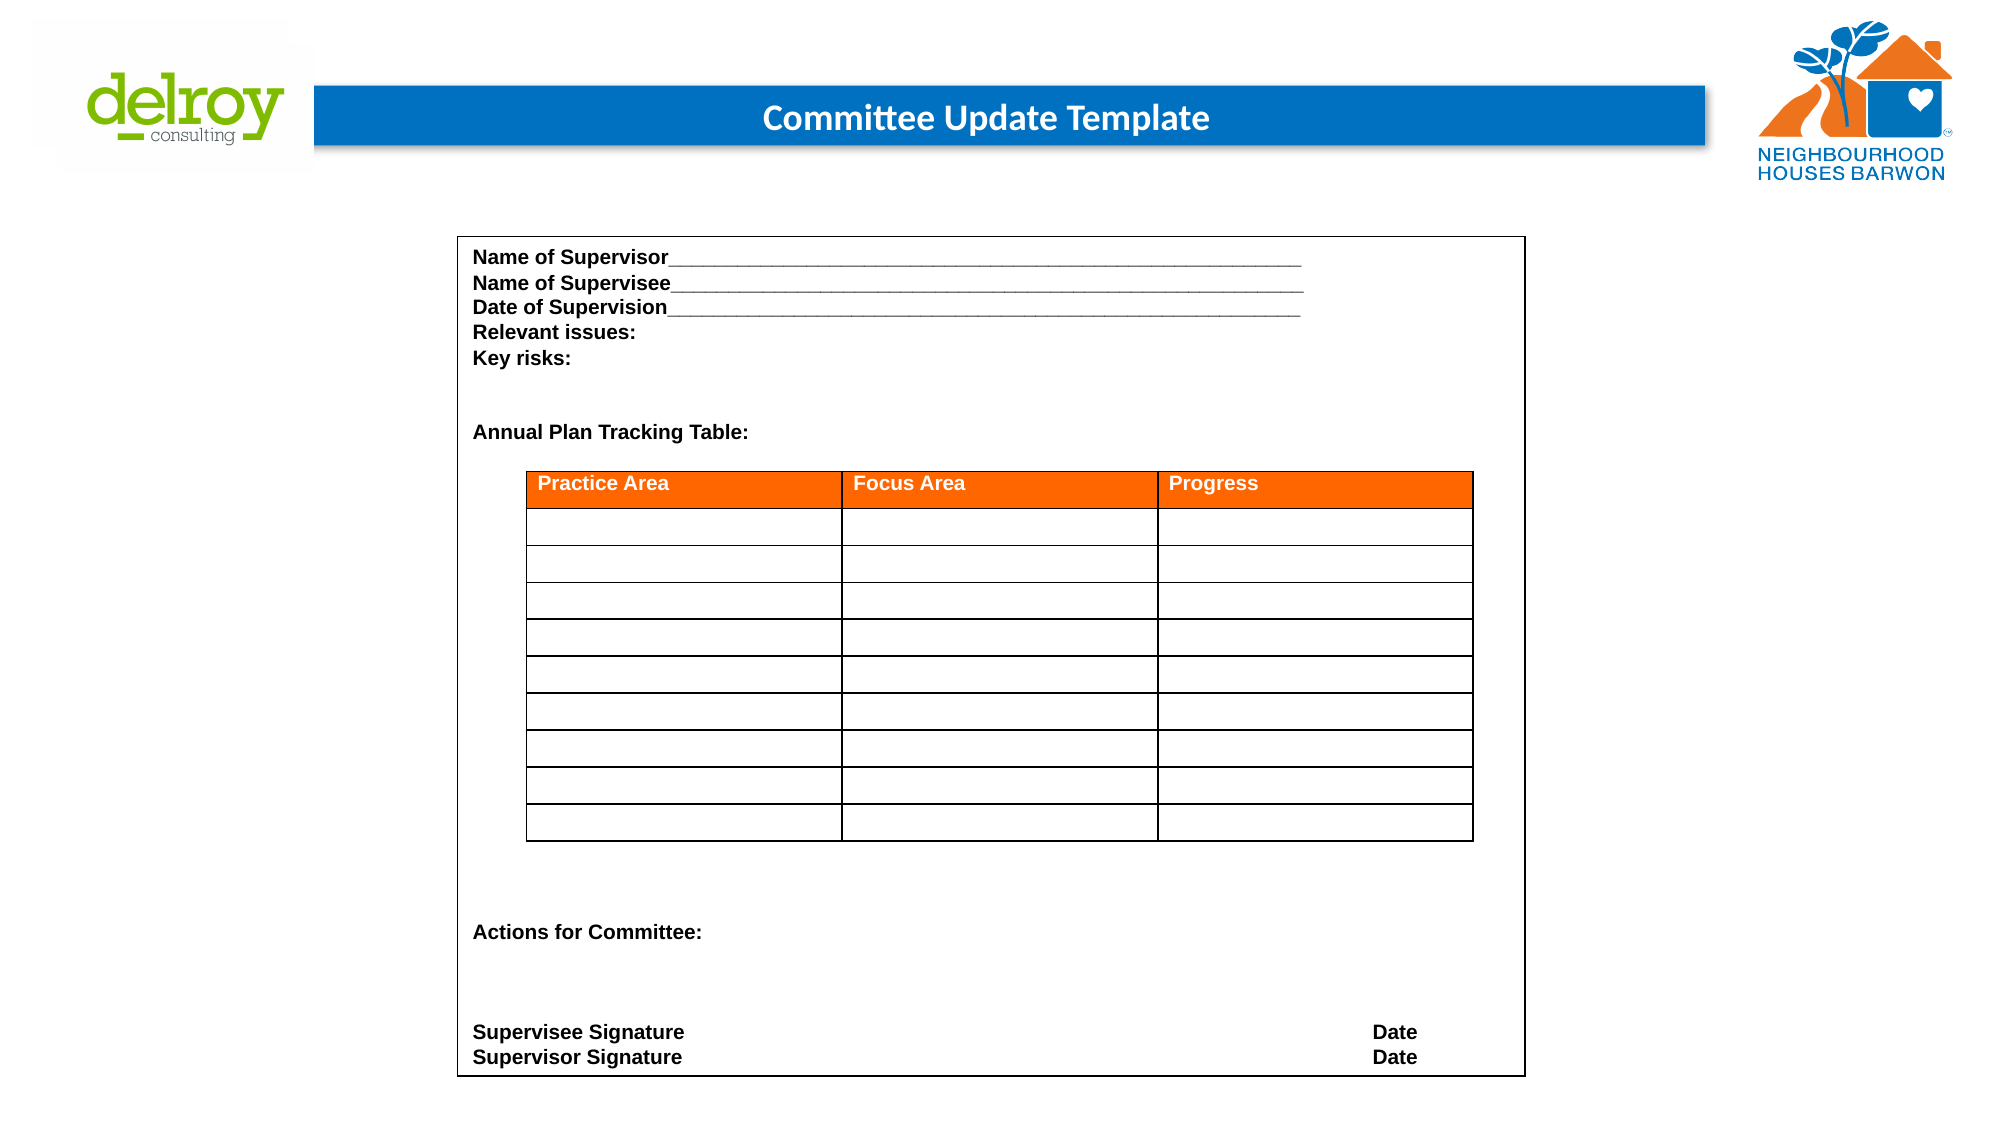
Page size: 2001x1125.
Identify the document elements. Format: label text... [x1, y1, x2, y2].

picture [1757, 19, 1954, 184]
text_box Name of Supervisor_______________________________________________________ Name of Supervisee_______________________________________________________ Date of Supervision_______________________________________________________ Relevant issues: Key risks: Annual Plan Tracking Table: Actions for Committee: Supervisee Signature Date Supervisor Signature Date [457, 236, 1525, 1076]
picture [32, 19, 314, 173]
text_box Committee Update Template [314, 85, 1705, 146]
